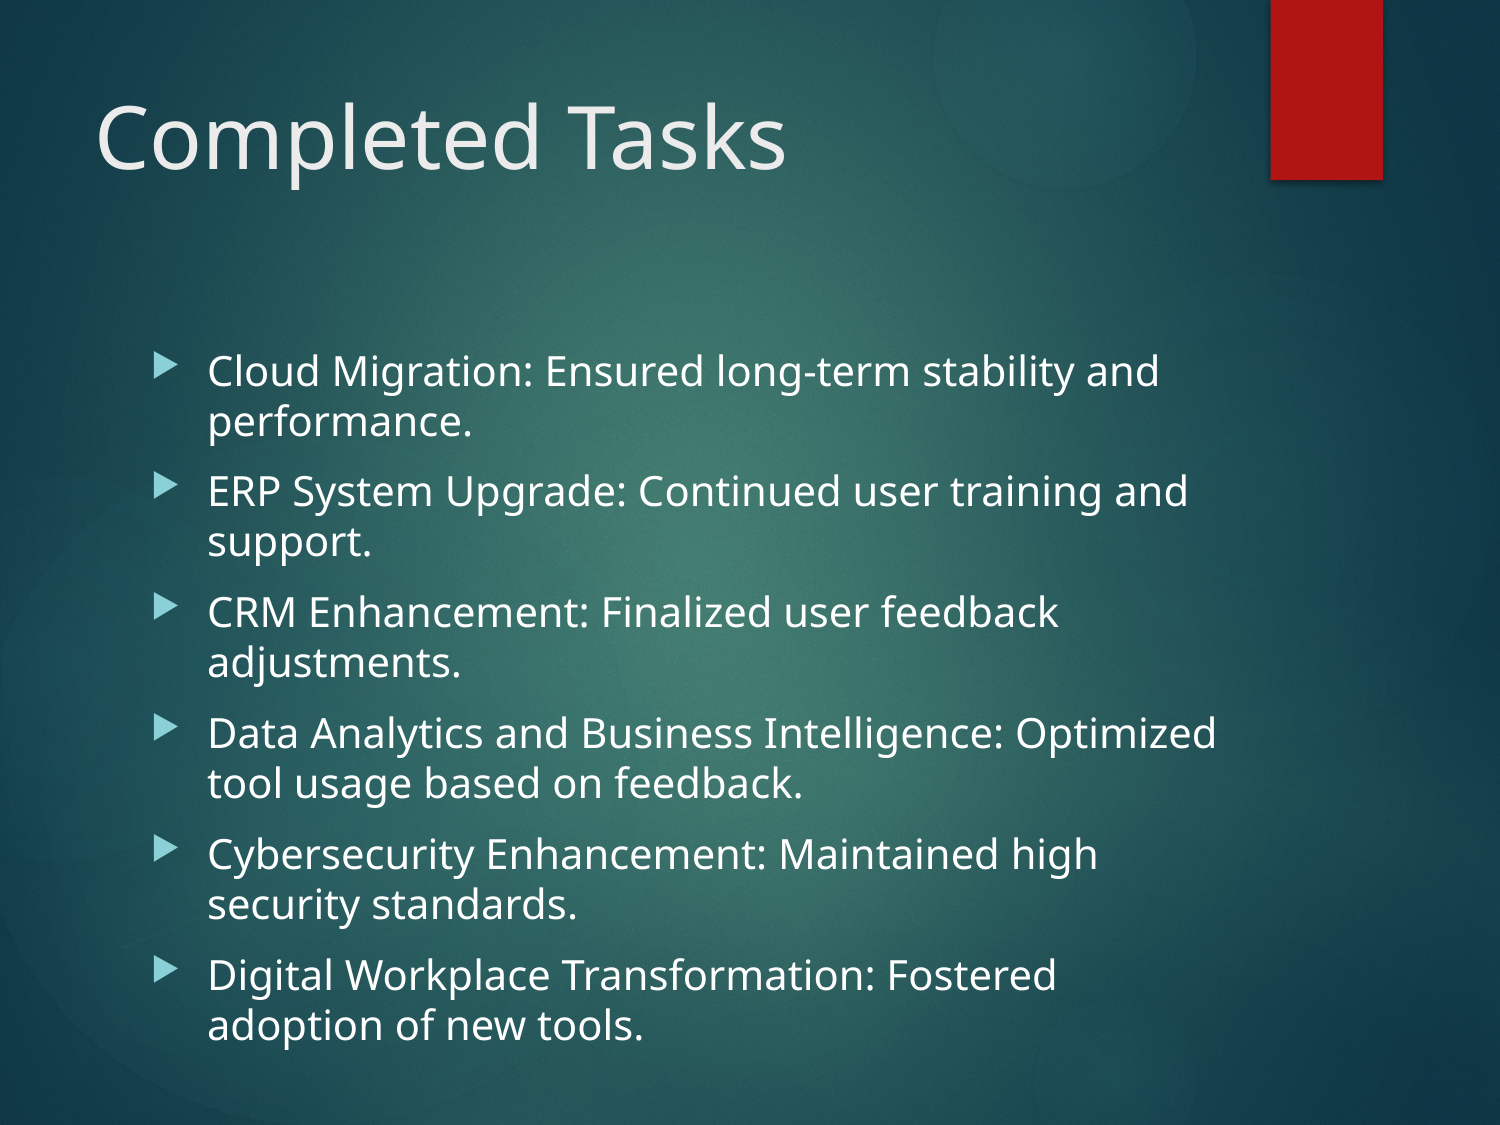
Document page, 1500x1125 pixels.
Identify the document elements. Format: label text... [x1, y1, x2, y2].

list Cloud Migration: Ensured long-term stability and performance. ERP System Upgrade: Continued user training and support. CRM Enhancement: Finalized user feedback adjustments. Data Analytics and Business Intelligence: Optimized tool usage based on feedback. Cybersecurity Enhancement: Maintained high security standards. Digital Workplace Transformation: Fostered adoption of new tools. [135, 336, 1237, 1025]
title Completed Tasks [79, 74, 1237, 304]
